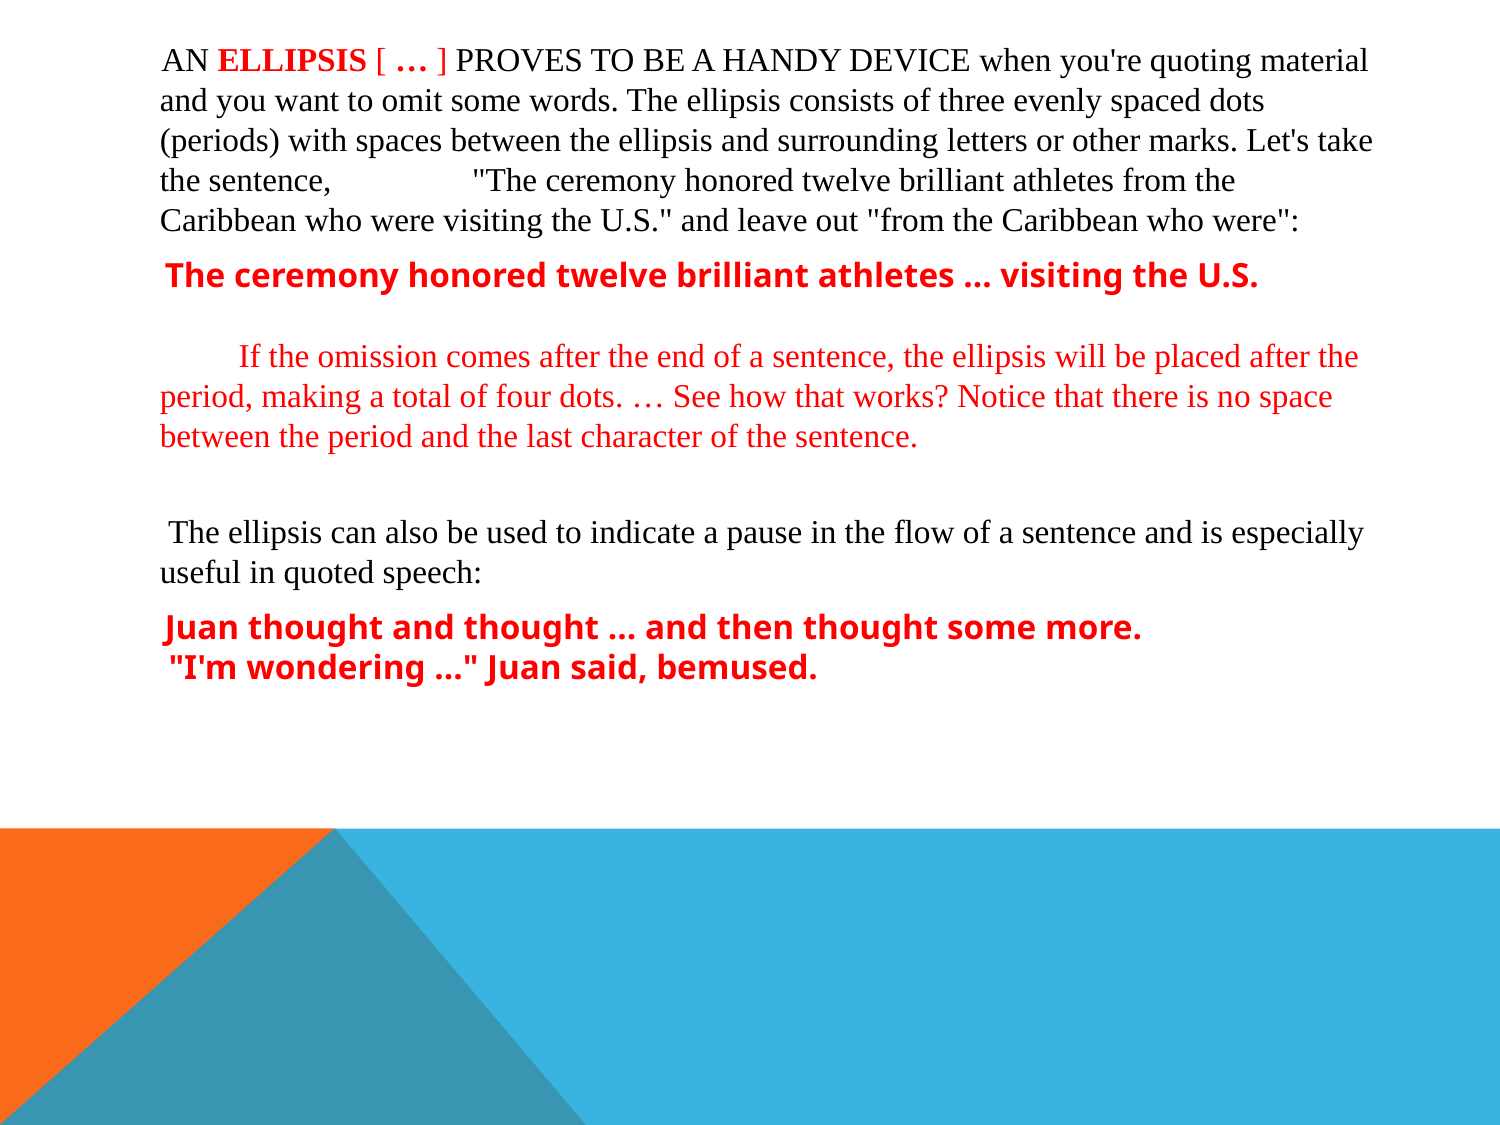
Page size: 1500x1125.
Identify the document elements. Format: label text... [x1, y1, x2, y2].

list An ellipsis [ … ] proves to be a handy device when you're quoting material and you want to omit some words. The ellipsis consists of three evenly spaced dots (periods) with spaces between the ellipsis and surrounding letters or other marks. Let's take the sentence, "The ceremony honored twelve brilliant athletes from the Caribbean who were visiting the U.S." and leave out "from the Caribbean who were": The ceremony honored twelve brilliant athletes … visiting the U.S. If the omission comes after the end of a sentence, the ellipsis will be placed after the period, making a total of four dots. … See how that works? Notice that there is no space between the period and the last character of the sentence. The ellipsis can also be used to indicate a pause in the flow of a sentence and is especially useful in quoted speech: Juan thought and thought … and then thought some more. "I'm wondering …" Juan said, bemused. [88, 30, 1393, 804]
